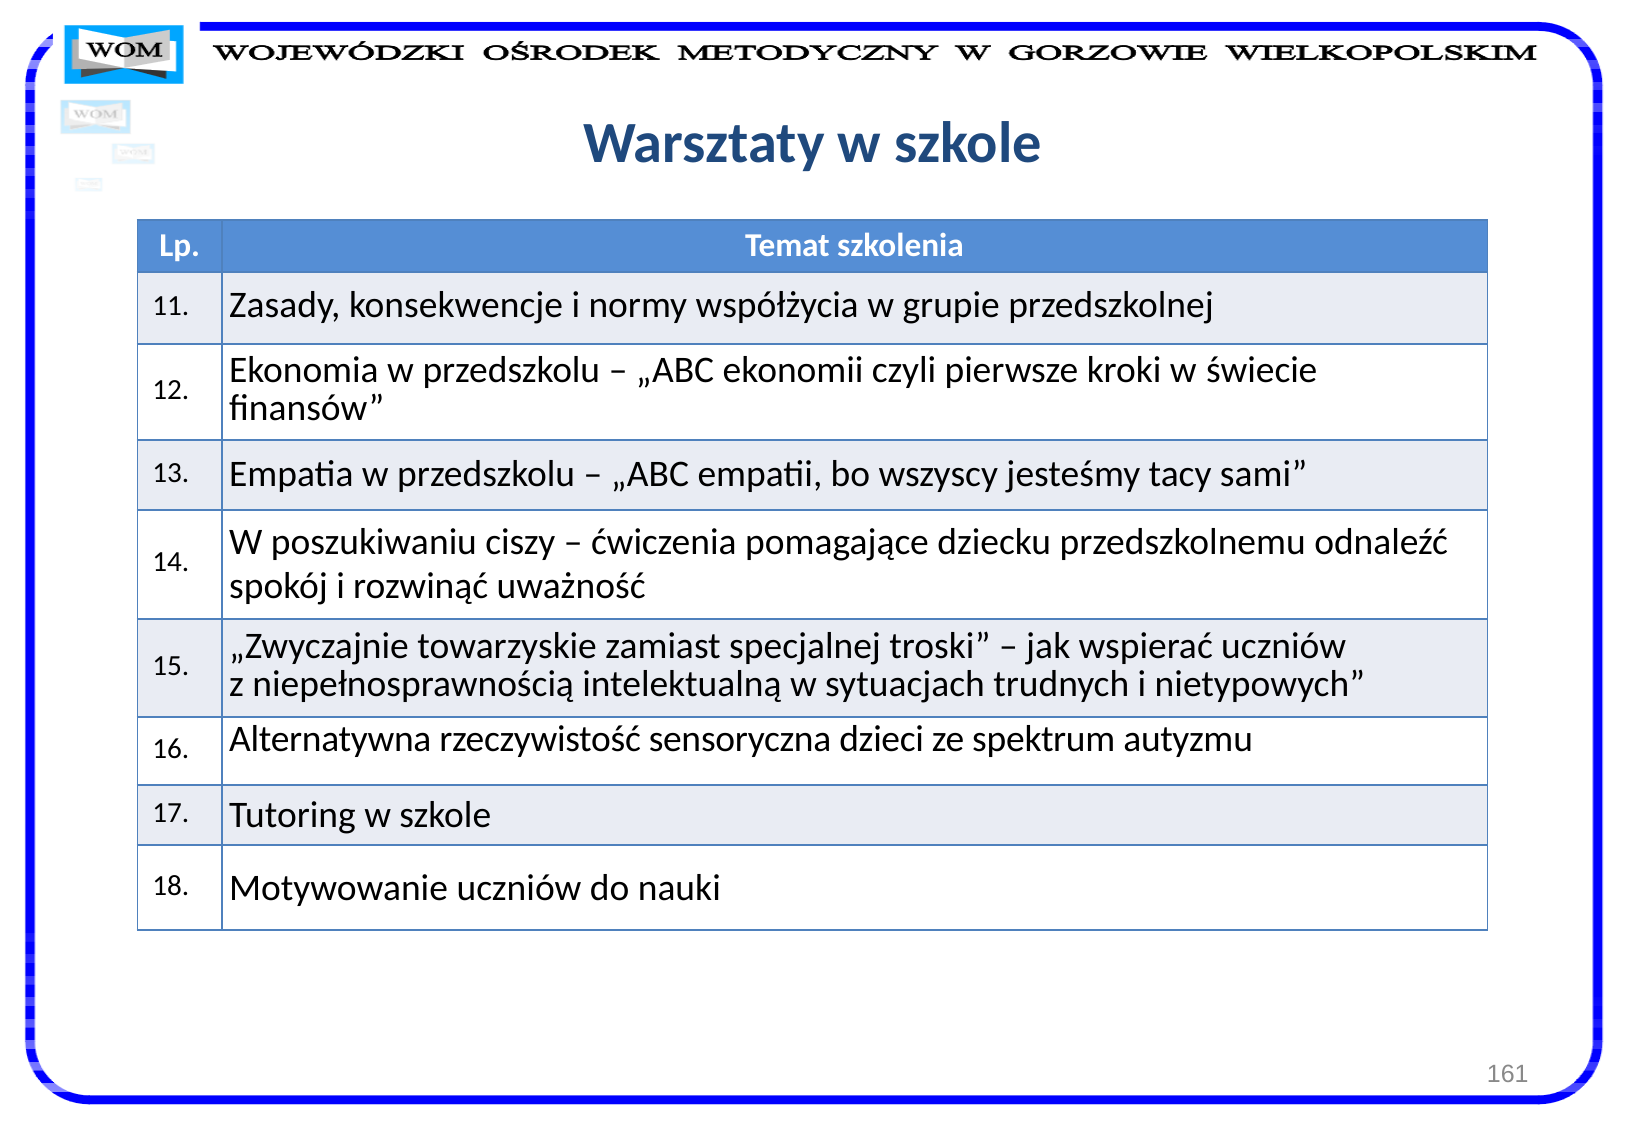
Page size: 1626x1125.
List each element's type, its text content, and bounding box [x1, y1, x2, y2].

table_cell 17. [138, 786, 221, 844]
table_cell Empatia w przedszkolu – „ABC empatii, bo wszyscy jesteśmy tacy sami” [223, 441, 1487, 509]
table_cell 13. [138, 441, 221, 509]
table_cell Motywowanie uczniów do nauki [223, 846, 1487, 929]
slide_number 161 [1164, 1042, 1544, 1103]
table_header Lp. [138, 221, 221, 271]
table_cell Zasady, konsekwencje i normy współżycia w grupie przedszkolnej [223, 273, 1487, 343]
table_cell 16. [138, 718, 221, 784]
table_cell Alternatywna rzeczywistość sensoryczna dzieci ze spektrum autyzmu [223, 718, 1487, 784]
table_cell 14. [138, 511, 221, 618]
table_cell 12. [138, 345, 221, 439]
title Warsztaty w szkole [81, 45, 1544, 233]
table_cell Tutoring w szkole [223, 786, 1487, 844]
table_cell W poszukiwaniu ciszy – ćwiczenia pomagające dziecku przedszkolnemu odnaleźć spokój i rozwinąć uważność [223, 511, 1487, 618]
table_cell Ekonomia w przedszkolu – „ABC ekonomii czyli pierwsze kroki w świecie finansów” [223, 345, 1487, 439]
picture [0, 0, 1625, 1125]
table_header Temat szkolenia [223, 221, 1487, 271]
table_cell „Zwyczajnie towarzyskie zamiast specjalnej troski” – jak wspierać uczniów z niepełnosprawnością intelektualną w sytuacjach trudnych i nietypowych” [223, 620, 1487, 716]
table_cell 18. [138, 846, 221, 929]
table_cell 11. [138, 273, 221, 343]
table_cell 15. [138, 620, 221, 716]
